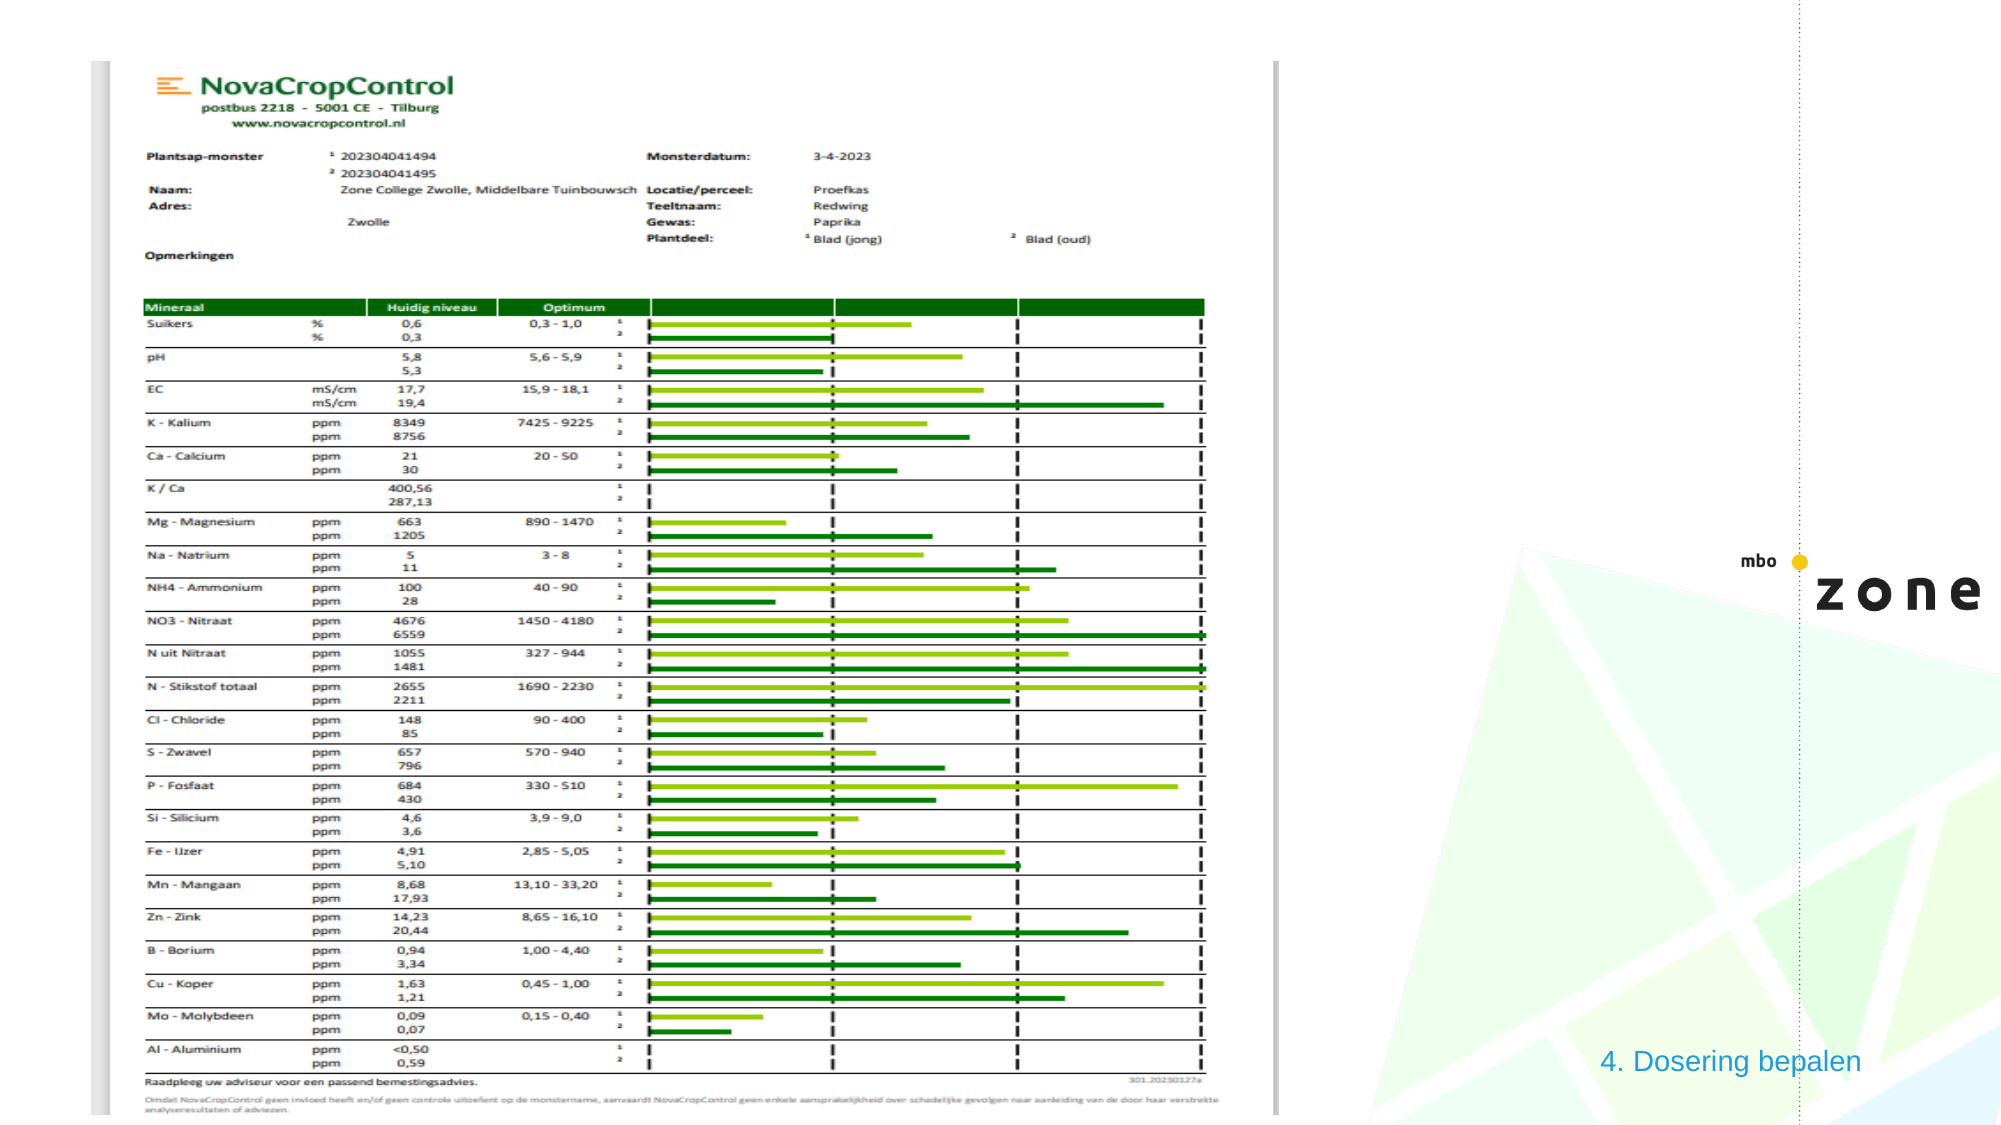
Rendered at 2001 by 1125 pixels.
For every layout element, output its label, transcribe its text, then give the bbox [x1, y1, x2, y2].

picture [1596, 0, 2001, 1125]
list 4. Dosering bepalen [1412, 1042, 1863, 1103]
picture [91, 61, 1279, 1115]
